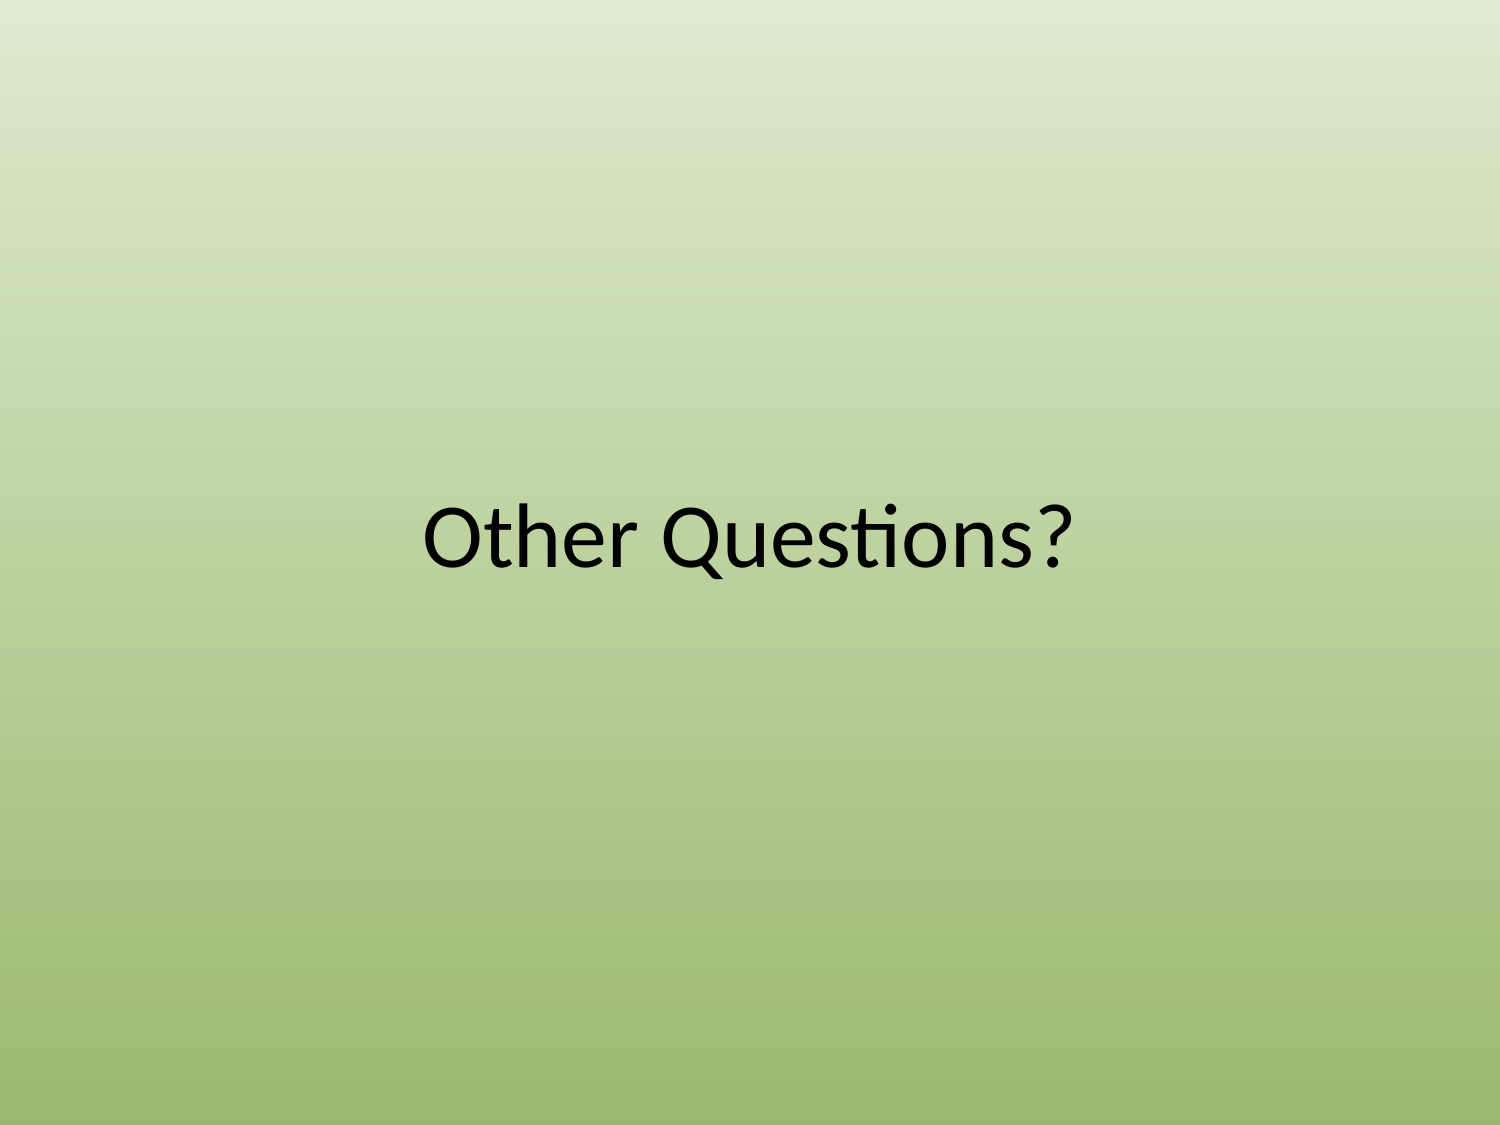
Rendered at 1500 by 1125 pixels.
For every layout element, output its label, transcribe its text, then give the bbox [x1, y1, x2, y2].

title Other Questions? [75, 437, 1425, 625]
